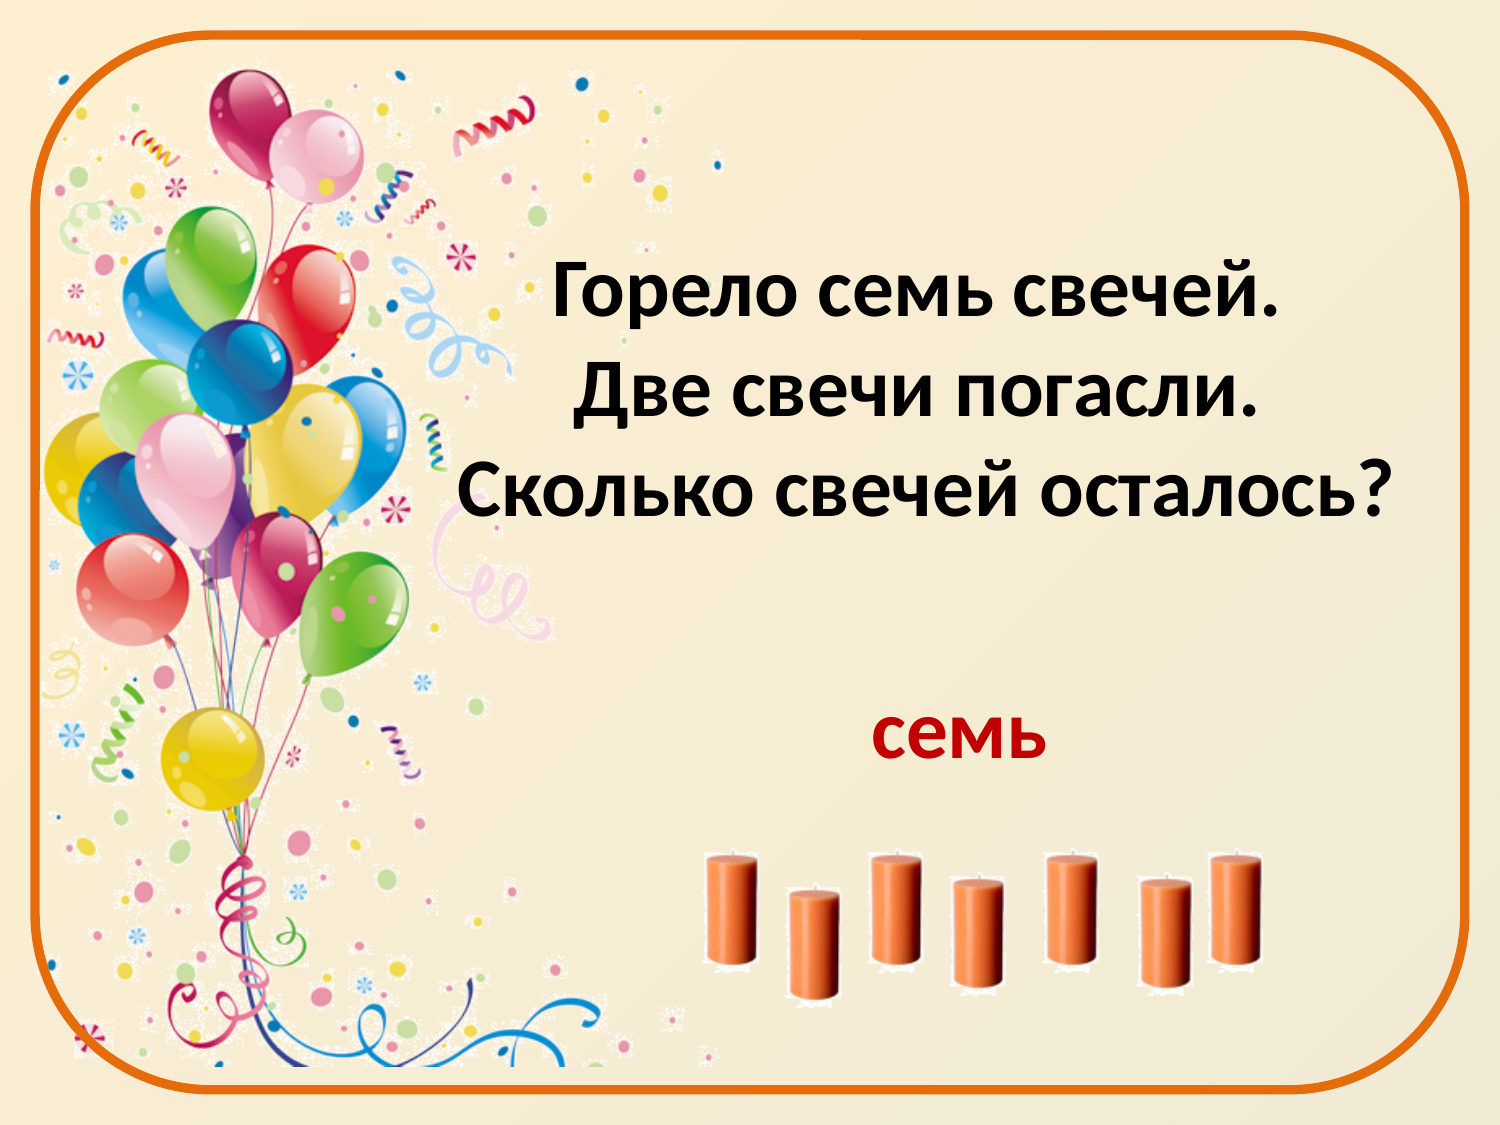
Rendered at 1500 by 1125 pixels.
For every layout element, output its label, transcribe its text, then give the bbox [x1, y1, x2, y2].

picture [439, 1036, 560, 1067]
text_box семь [856, 667, 1064, 783]
title Горело семь свечей. Две свечи погасли. Сколько свечей осталось? [421, 339, 1432, 528]
picture [40, 58, 1302, 1067]
picture [23, 58, 113, 1067]
